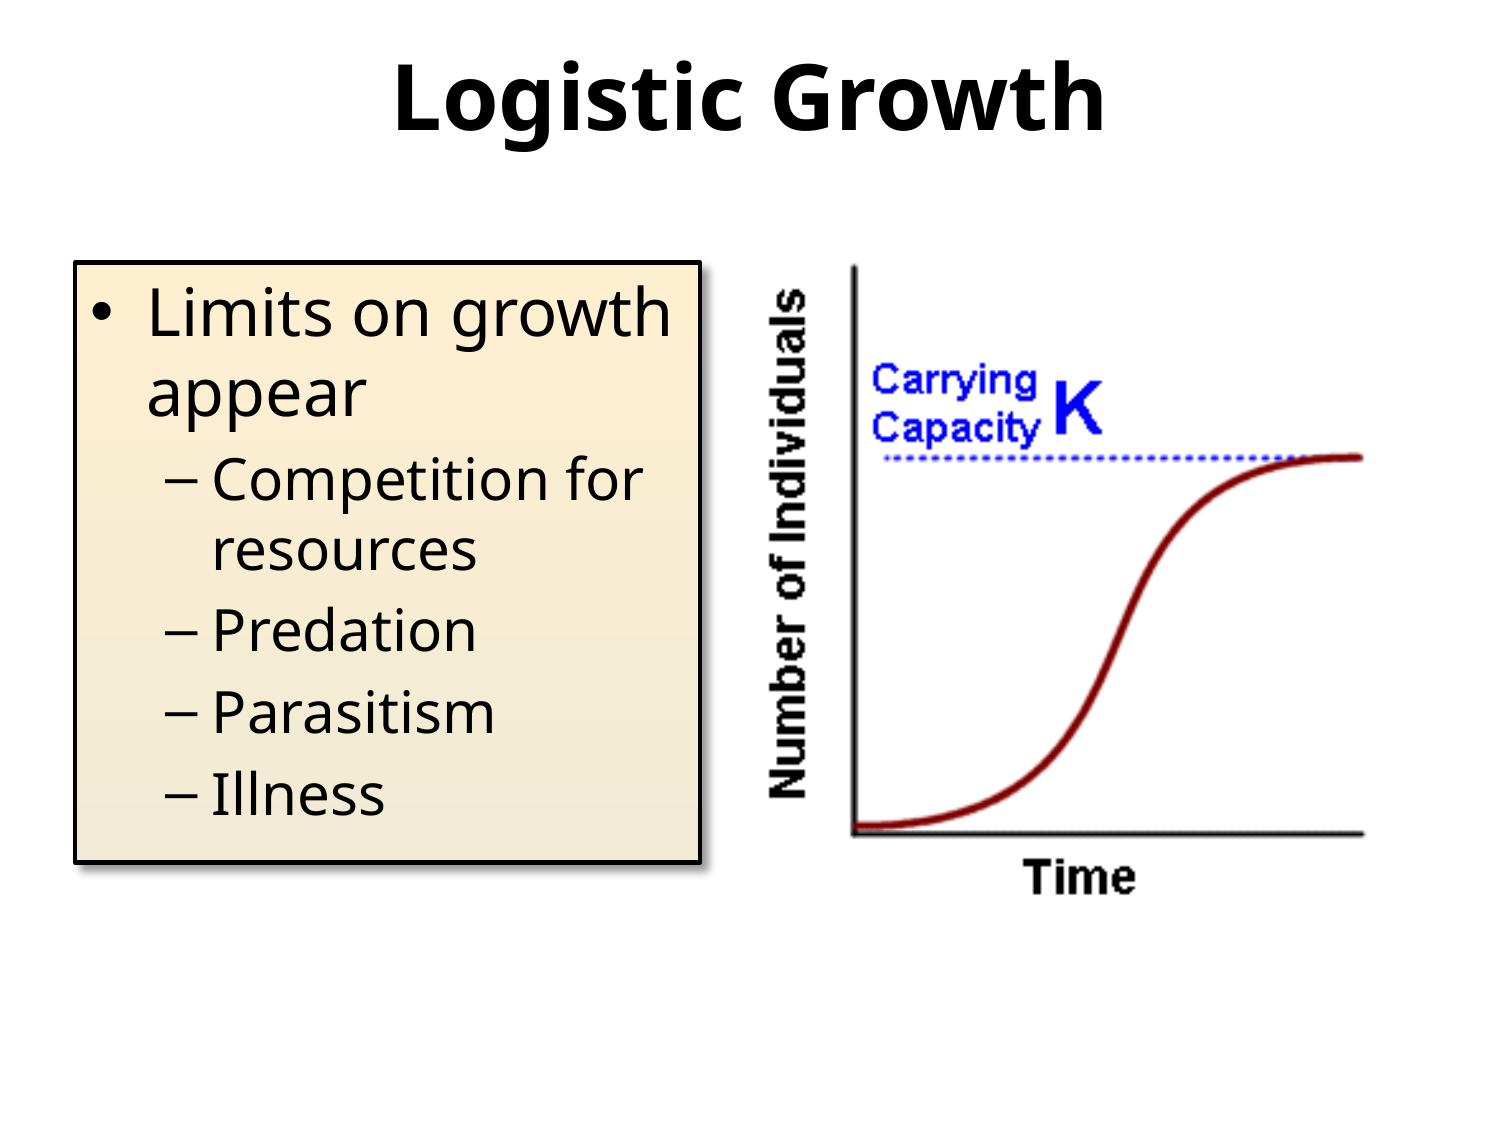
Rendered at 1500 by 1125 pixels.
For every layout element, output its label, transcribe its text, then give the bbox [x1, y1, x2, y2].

list Limits on growth appear Competition for resources Predation Parasitism Illness [75, 262, 700, 863]
picture [737, 224, 1426, 923]
title Logistic Growth [75, 0, 1425, 188]
